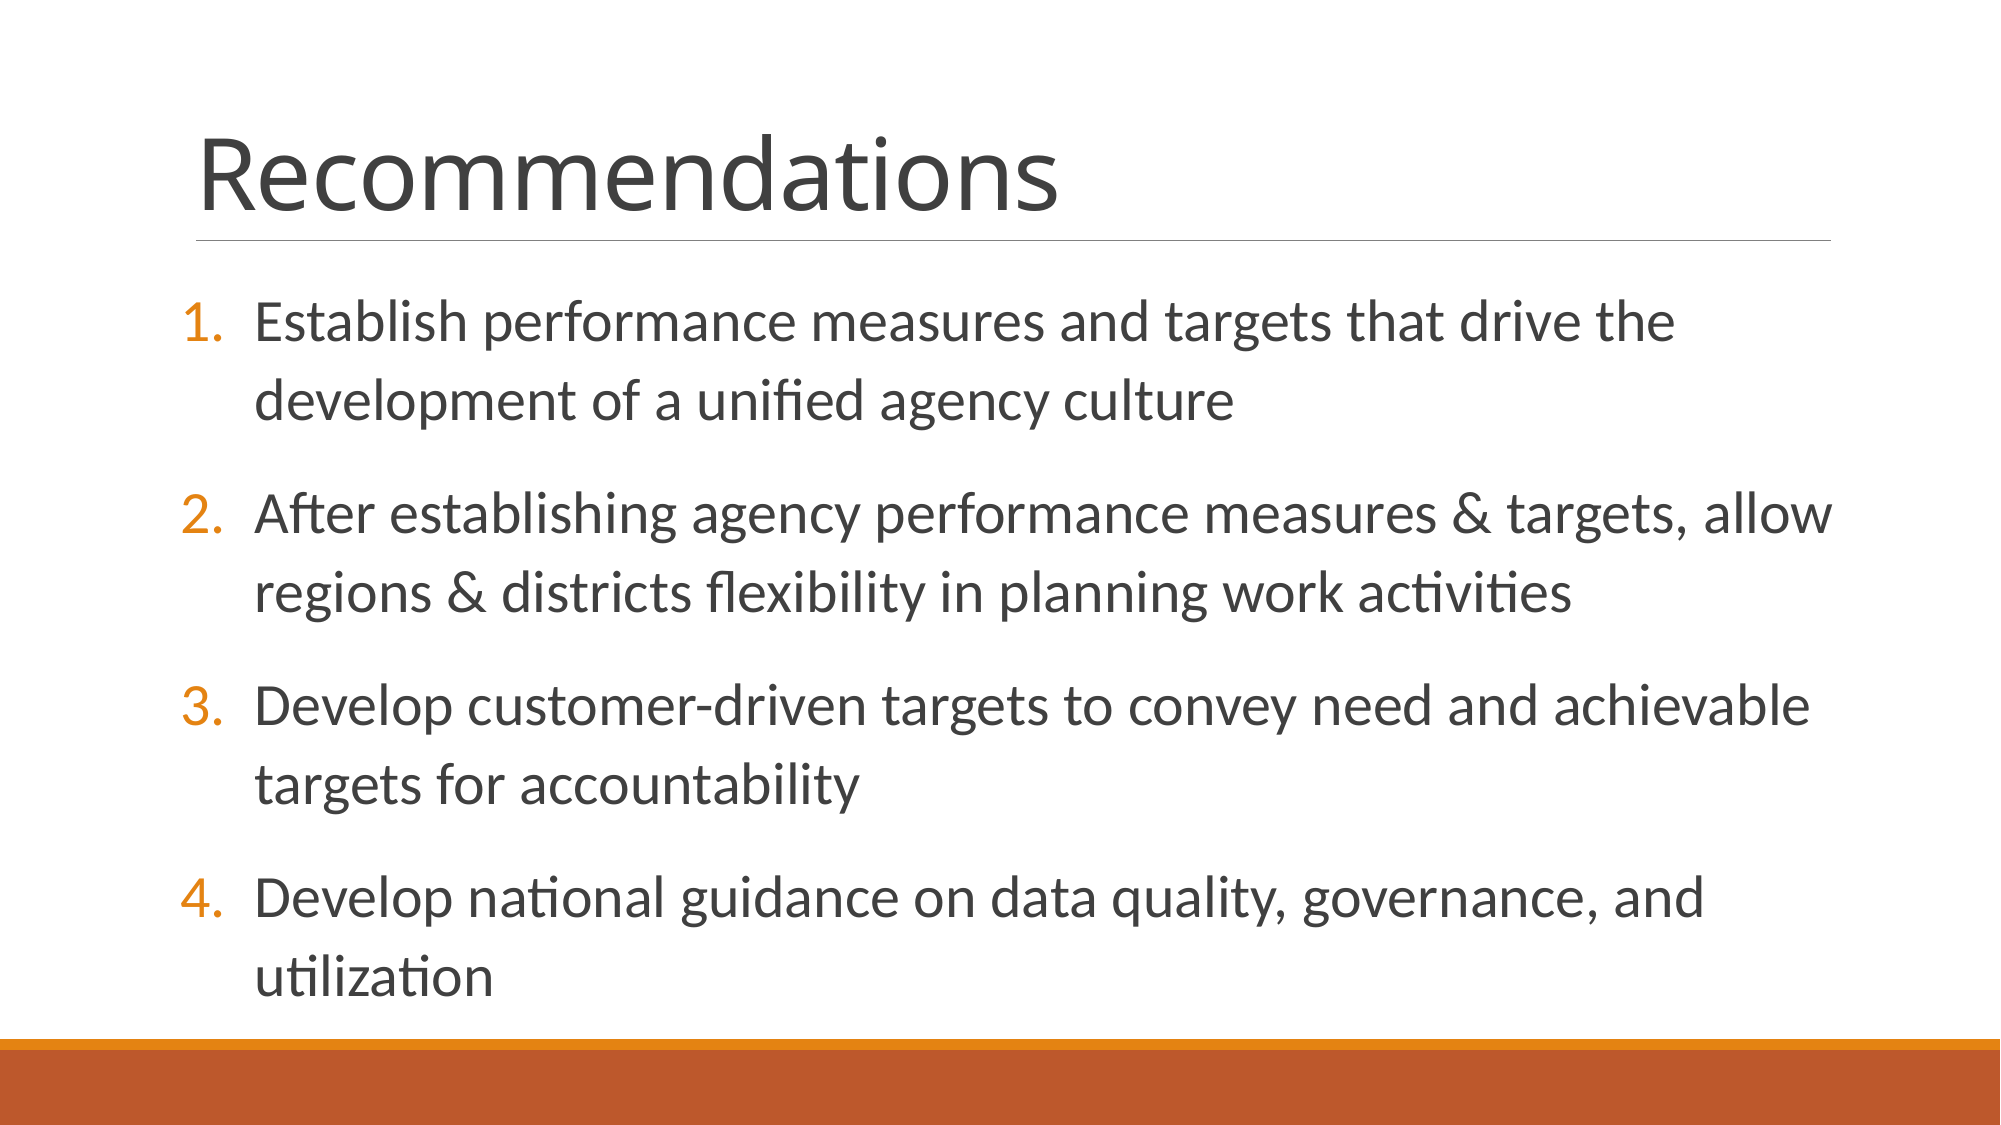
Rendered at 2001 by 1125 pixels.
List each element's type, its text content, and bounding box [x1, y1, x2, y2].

list Establish performance measures and targets that drive the development of a unified agency culture After establishing agency performance measures & targets, allow regions & districts flexibility in planning work activities Develop customer-driven targets to convey need and achievable targets for accountability Develop national guidance on data quality, governance, and utilization [180, 266, 1863, 1029]
title Recommendations [180, 0, 1830, 239]
